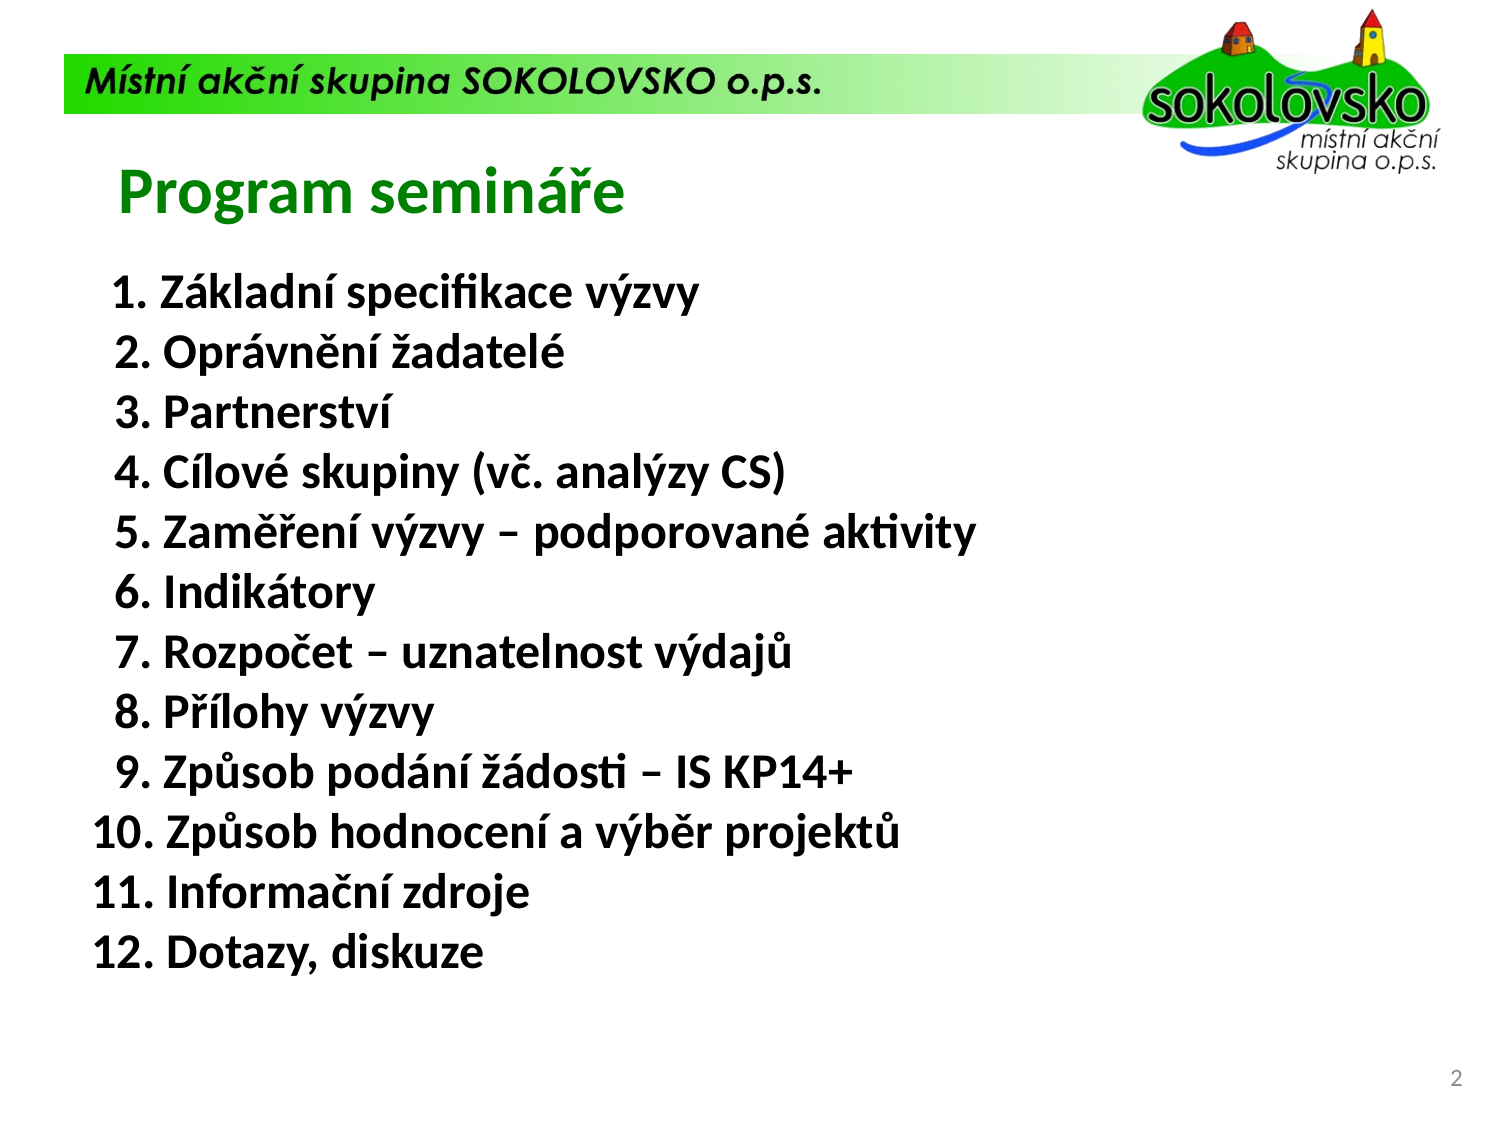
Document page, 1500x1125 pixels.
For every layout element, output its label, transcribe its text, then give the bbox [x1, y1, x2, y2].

slide_number 2 [1128, 1046, 1478, 1107]
picture [64, 0, 1455, 197]
title Program semináře [104, 129, 1454, 244]
list 1. Základní specifikace výzvy 2. Oprávnění žadatelé 3. Partnerství 4. Cílové skupiny (vč. analýzy CS) 5. Zaměření výzvy – podporované aktivity 6. Indikátory 7. Rozpočet – uznatelnost výdajů 8. Přílohy výzvy 9. Způsob podání žádosti – IS KP14+ 10. Způsob hodnocení a výběr projektů 11. Informační zdroje 12. Dotazy, diskuze [76, 250, 1404, 1000]
